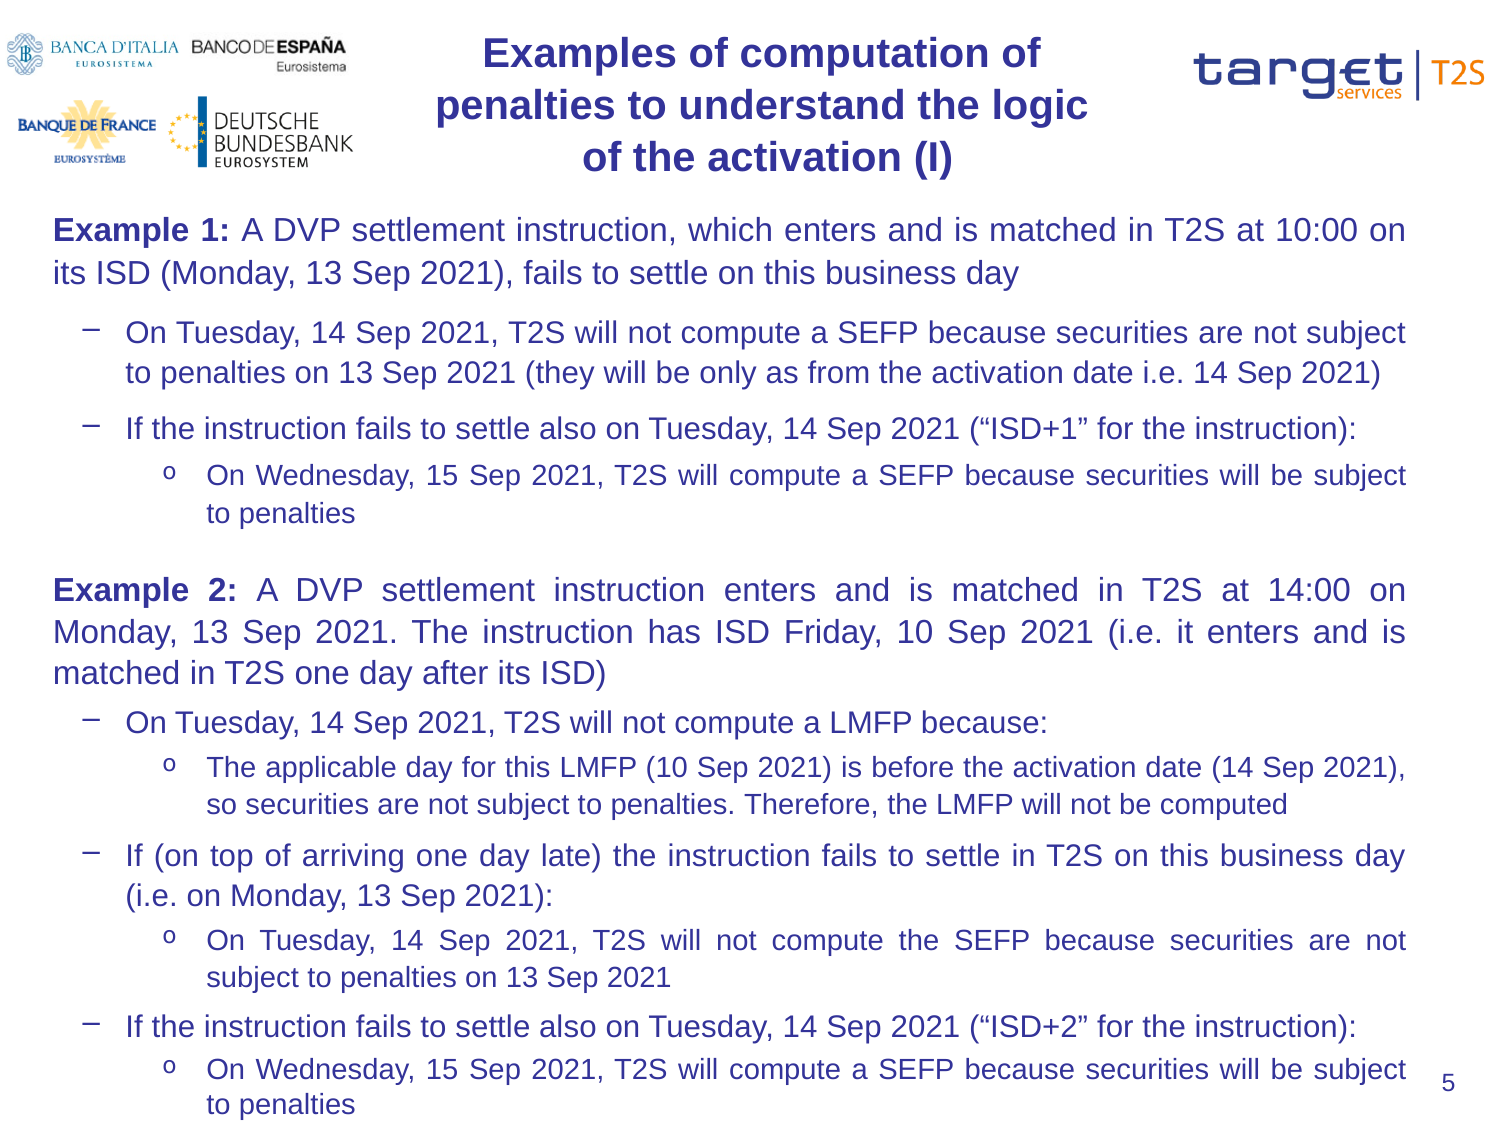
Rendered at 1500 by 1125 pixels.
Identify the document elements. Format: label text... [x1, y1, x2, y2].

slide_number 5 [1120, 1058, 1471, 1125]
title Examples of computation of penalties to understand the logic of the activation (I) [348, 29, 1188, 173]
list Example 1: A DVP settlement instruction, which enters and is matched in T2S at 10:00 on its ISD (Monday, 13 Sep 2021), fails to settle on this business day On Tuesday, 14 Sep 2021, T2S will not compute a SEFP because securities are not subject to penalties on 13 Sep 2021 (they will be only as from the activation date i.e. 14 Sep 2021) If the instruction fails to settle also on Tuesday, 14 Sep 2021 (“ISD+1” for the instruction): On Wednesday, 15 Sep 2021, T2S will compute a SEFP because securities will be subject to penalties Example 2: A DVP settlement instruction enters and is matched in T2S at 14:00 on Monday, 13 Sep 2021. The instruction has ISD Friday, 10 Sep 2021 (i.e. it enters and is matched in T2S one day after its ISD) On Tuesday, 14 Sep 2021, T2S will not compute a LMFP because: The applicable day for this LMFP (10 Sep 2021) is before the activation date (14 Sep 2021), so securities are not subject to penalties. Therefore, the LMFP will not be computed If (on top of arriving one day late) the instruction fails to settle in T2S on this business day (i.e. on Monday, 13 Sep 2021): On Tuesday, 14 Sep 2021, T2S will not compute the SEFP because securities are not subject to penalties on 13 Sep 2021 If the instruction fails to settle also on Tuesday, 14 Sep 2021 (“ISD+2” for the instruction): On Wednesday, 15 Sep 2021, T2S will compute a SEFP because securities will be subject to penalties [37, 196, 1424, 1083]
picture [5, 91, 348, 173]
picture [189, 32, 348, 76]
picture [5, 32, 180, 80]
picture [1163, 0, 1500, 153]
